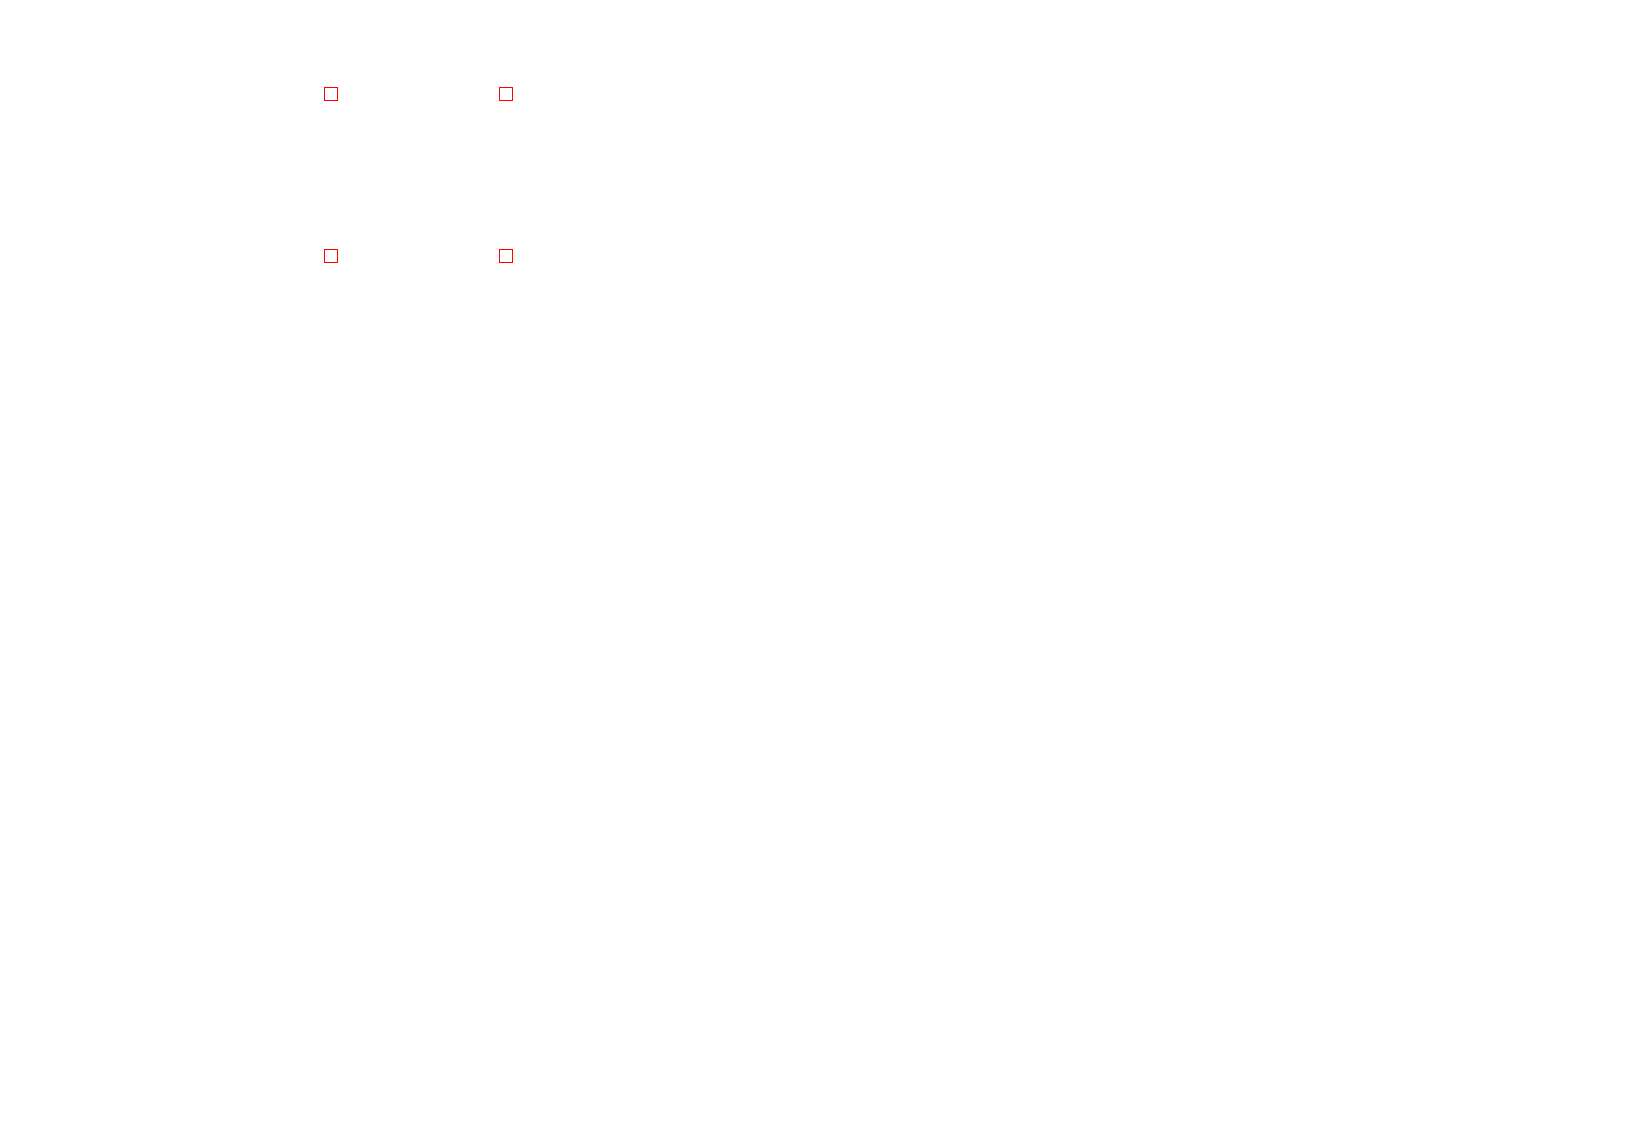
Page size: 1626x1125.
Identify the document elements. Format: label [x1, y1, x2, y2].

text_box [324, 249, 338, 263]
text_box [324, 87, 338, 101]
text_box [499, 87, 513, 101]
text_box [499, 249, 513, 263]
